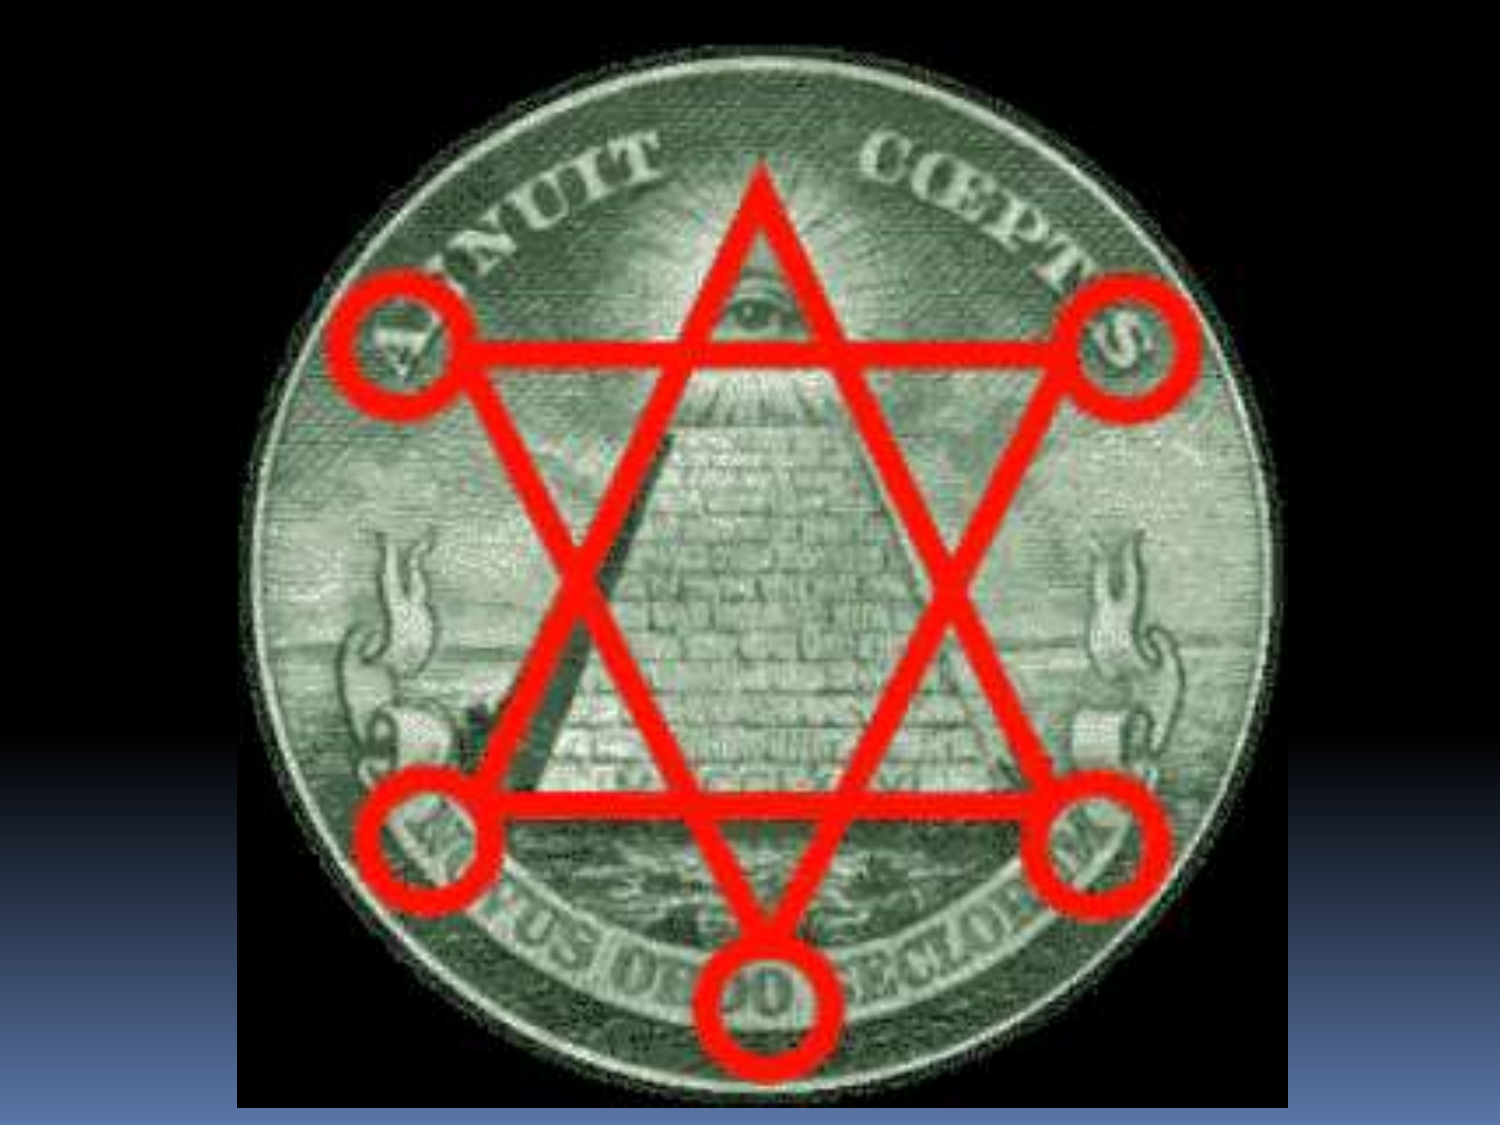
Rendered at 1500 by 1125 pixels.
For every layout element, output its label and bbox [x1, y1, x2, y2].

picture [236, 42, 1288, 1108]
